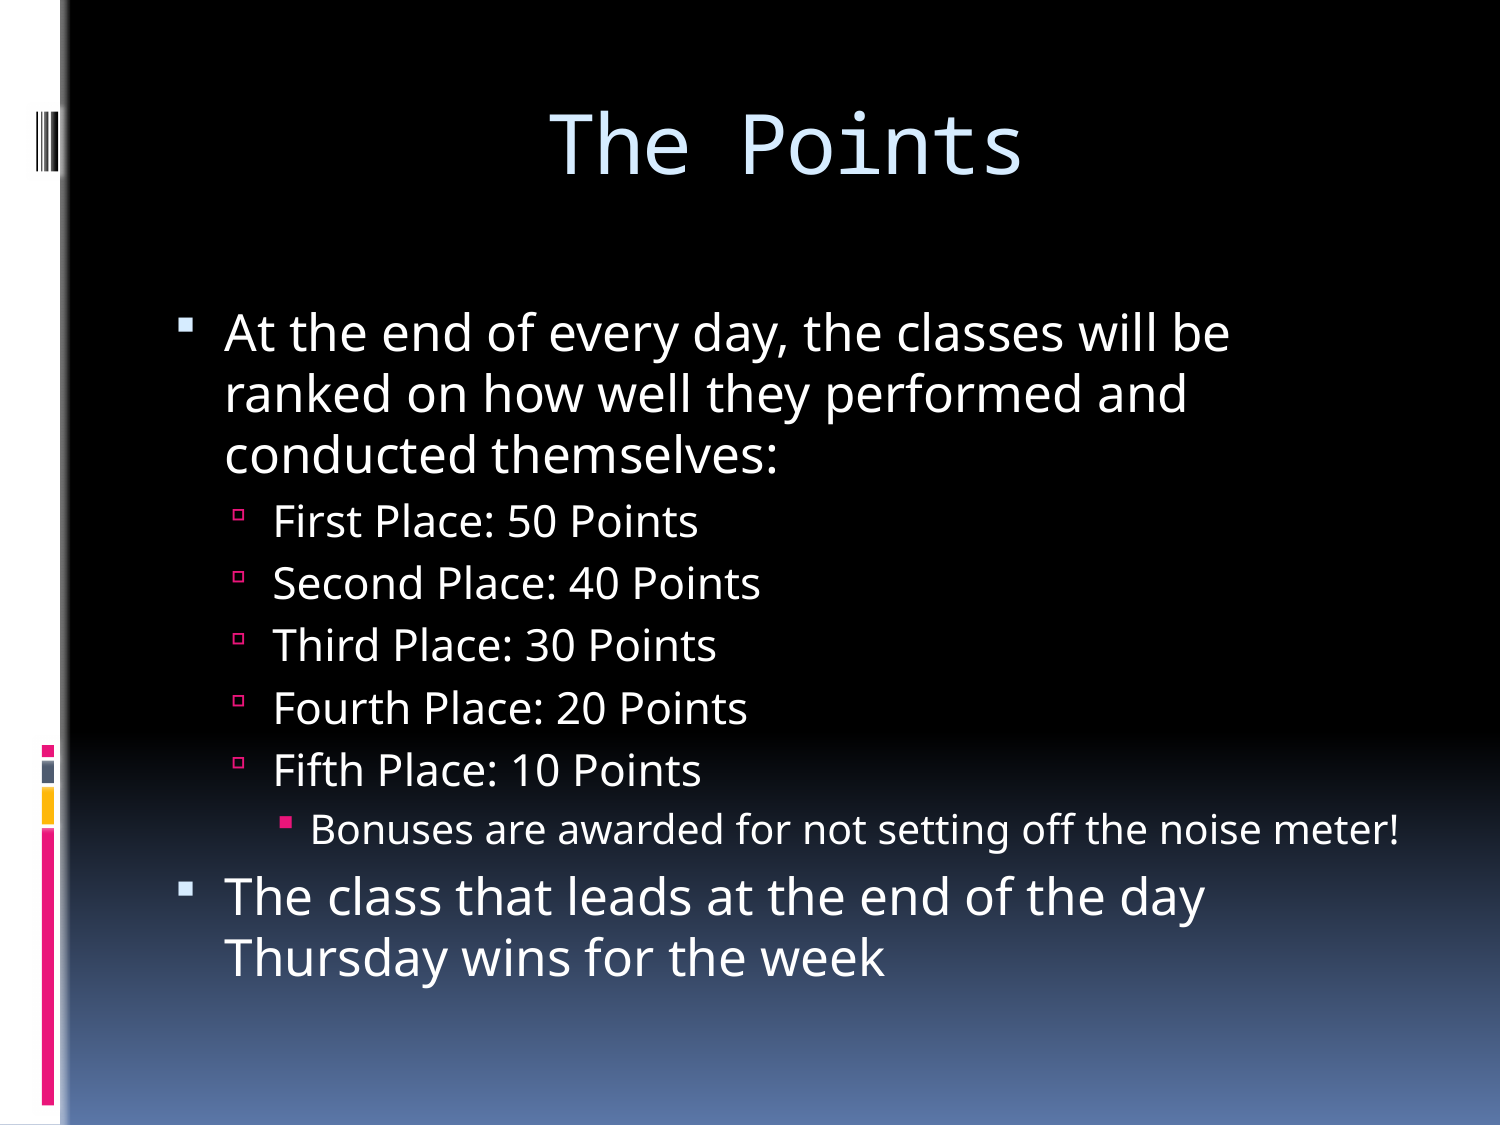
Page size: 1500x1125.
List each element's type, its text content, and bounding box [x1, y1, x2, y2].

title The Points [150, 83, 1425, 234]
list At the end of every day, the classes will be ranked on how well they performed and conducted themselves: First Place: 50 Points Second Place: 40 Points Third Place: 30 Points Fourth Place: 20 Points Fifth Place: 10 Points Bonuses are awarded for not setting off the noise meter! The class that leads at the end of the day Thursday wins for the week [150, 292, 1425, 1043]
